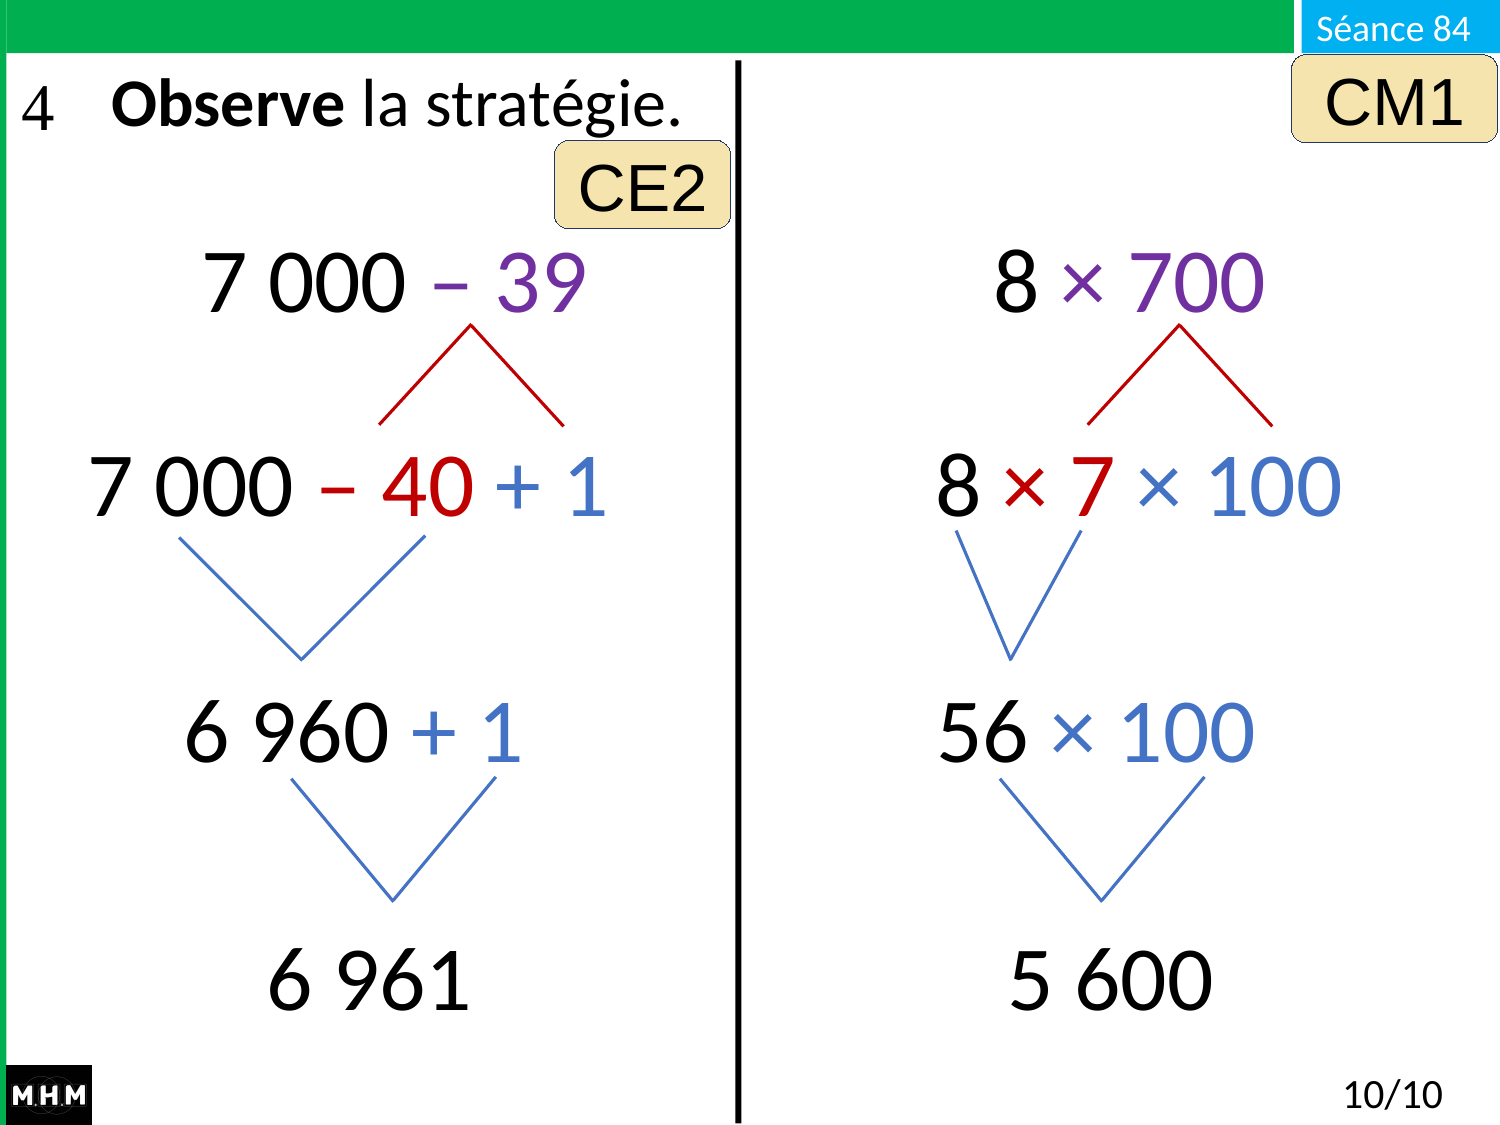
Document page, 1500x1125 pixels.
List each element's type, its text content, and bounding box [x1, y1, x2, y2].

text_box 7 000 – 39 [186, 213, 658, 338]
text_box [178, 535, 426, 661]
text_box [955, 530, 1082, 661]
text_box 6 960 + 1 [168, 663, 599, 789]
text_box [1087, 323, 1273, 427]
title Observe la stratégie. [739, 60, 1391, 149]
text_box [378, 323, 564, 427]
text_box 5 600 [992, 911, 1266, 1037]
title Observe la stratégie. [96, 60, 738, 149]
text_box 8 × 7 × 100 [920, 417, 1389, 543]
list 10/10 [1293, 1064, 1493, 1125]
text_box CE2 [554, 140, 731, 229]
text_box 8 × 700 [978, 213, 1450, 338]
text_box CM1 [1291, 54, 1498, 143]
text_box 6 961 [251, 911, 496, 1037]
text_box 7 000 – 40 + 1 [73, 417, 639, 543]
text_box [290, 776, 496, 902]
picture [6, 1065, 92, 1125]
text_box 56 × 100 [921, 663, 1308, 789]
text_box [999, 776, 1205, 902]
